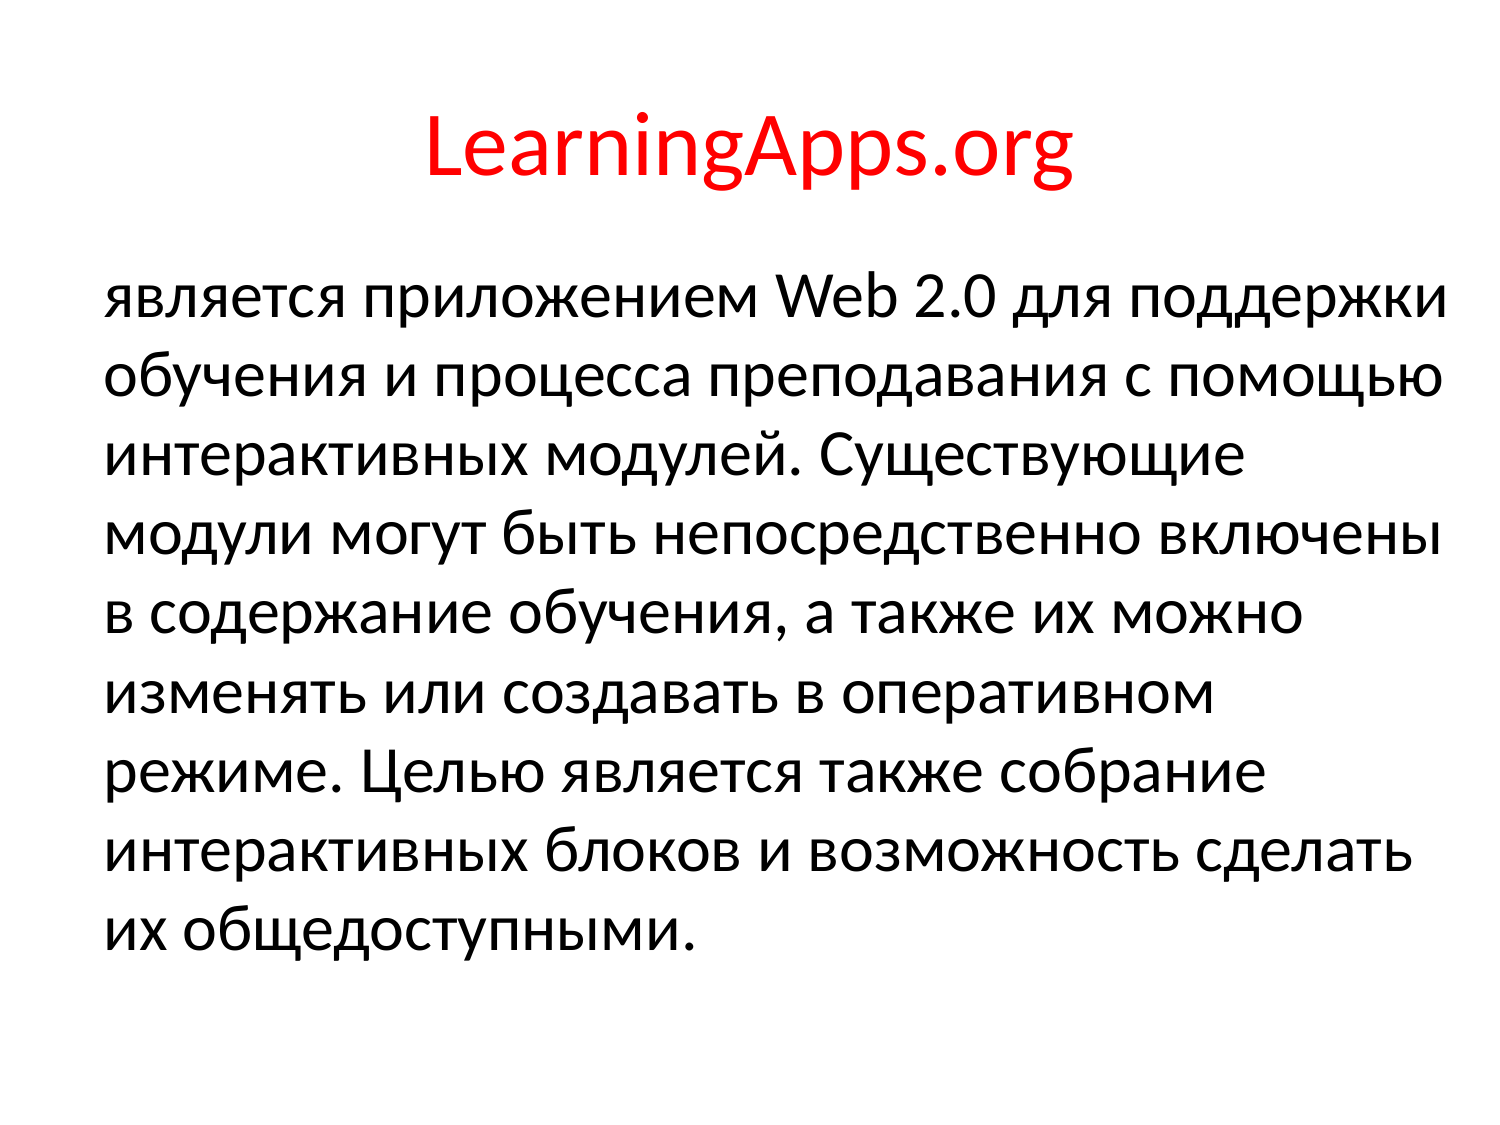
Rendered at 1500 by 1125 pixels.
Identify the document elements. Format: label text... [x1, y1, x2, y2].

title LearningApps.org [75, 45, 1425, 233]
list является приложением Web 2.0 для поддержки обучения и процесса преподавания с помощью интерактивных модулей. Существующие модули могут быть непосредственно включены в содержание обучения, а также их можно изменять или создавать в оперативном режиме. Целью является также собрание интерактивных блоков и возможность сделать их общедоступными. [88, 243, 1473, 986]
